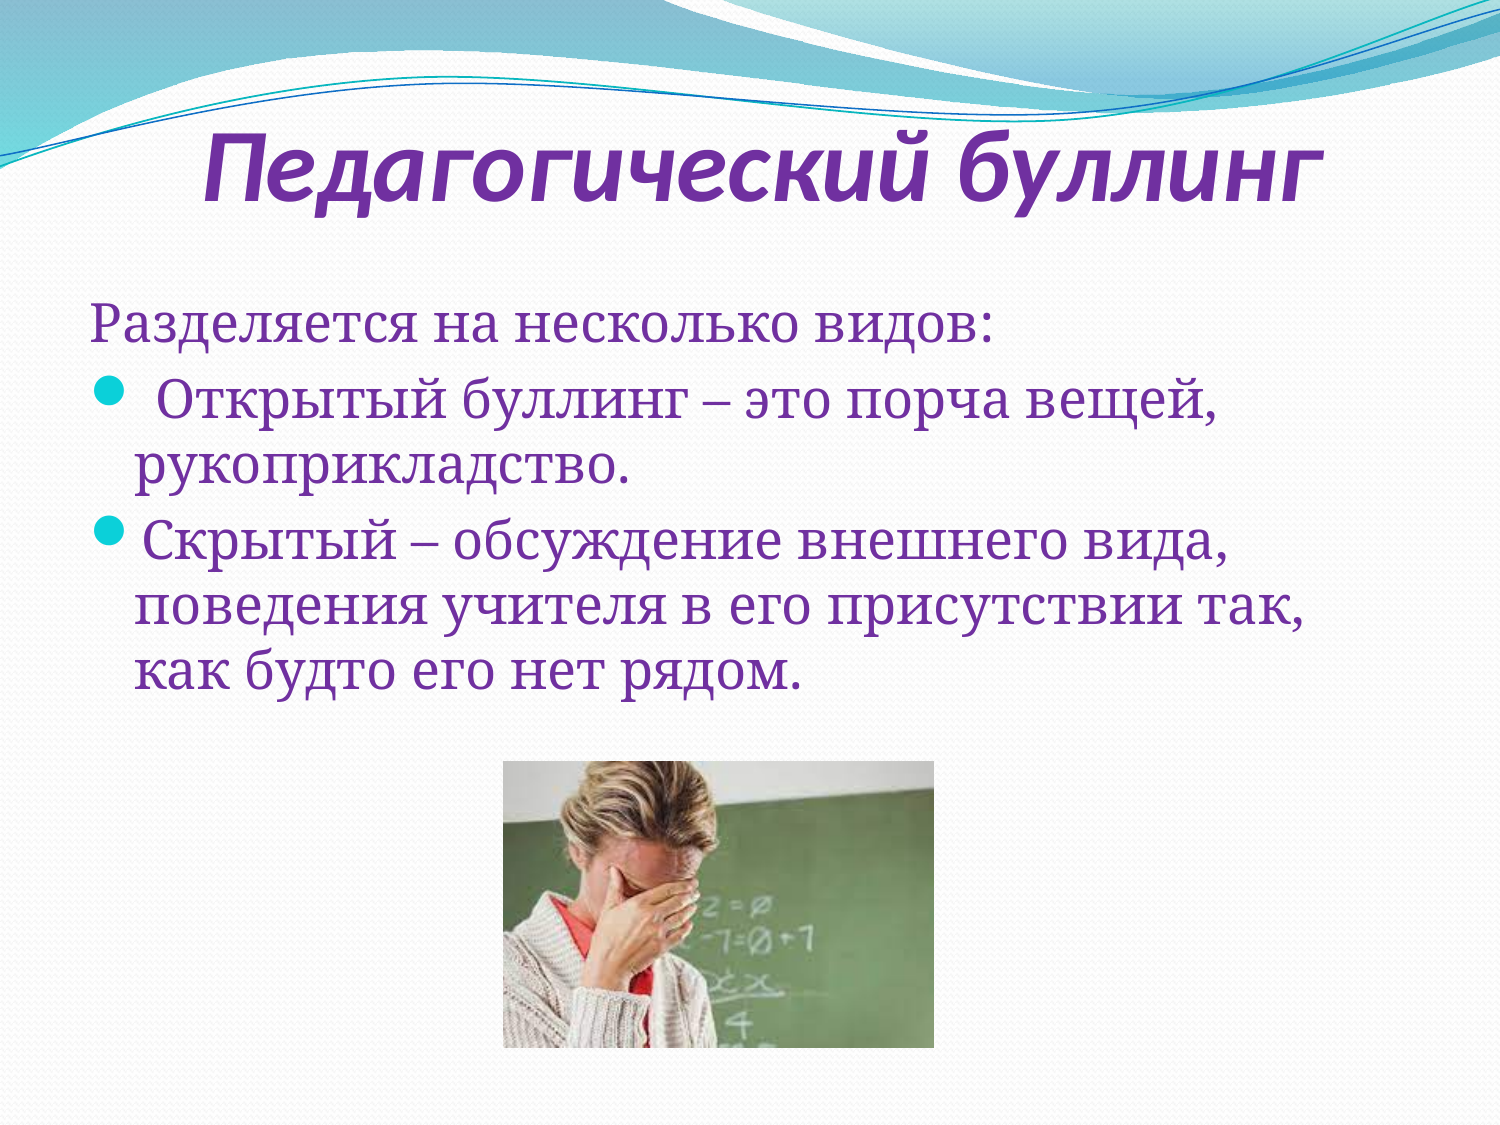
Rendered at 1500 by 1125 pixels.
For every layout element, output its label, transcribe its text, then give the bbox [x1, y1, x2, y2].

picture [503, 761, 934, 1048]
title Педагогический буллинг [75, 58, 1425, 223]
list Разделяется на несколько видов: Открытый буллинг – это порча вещей, рукоприкладство. Скрытый – обсуждение внешнего вида, поведения учителя в его присутствии так, как будто его нет рядом. [75, 281, 1425, 1038]
